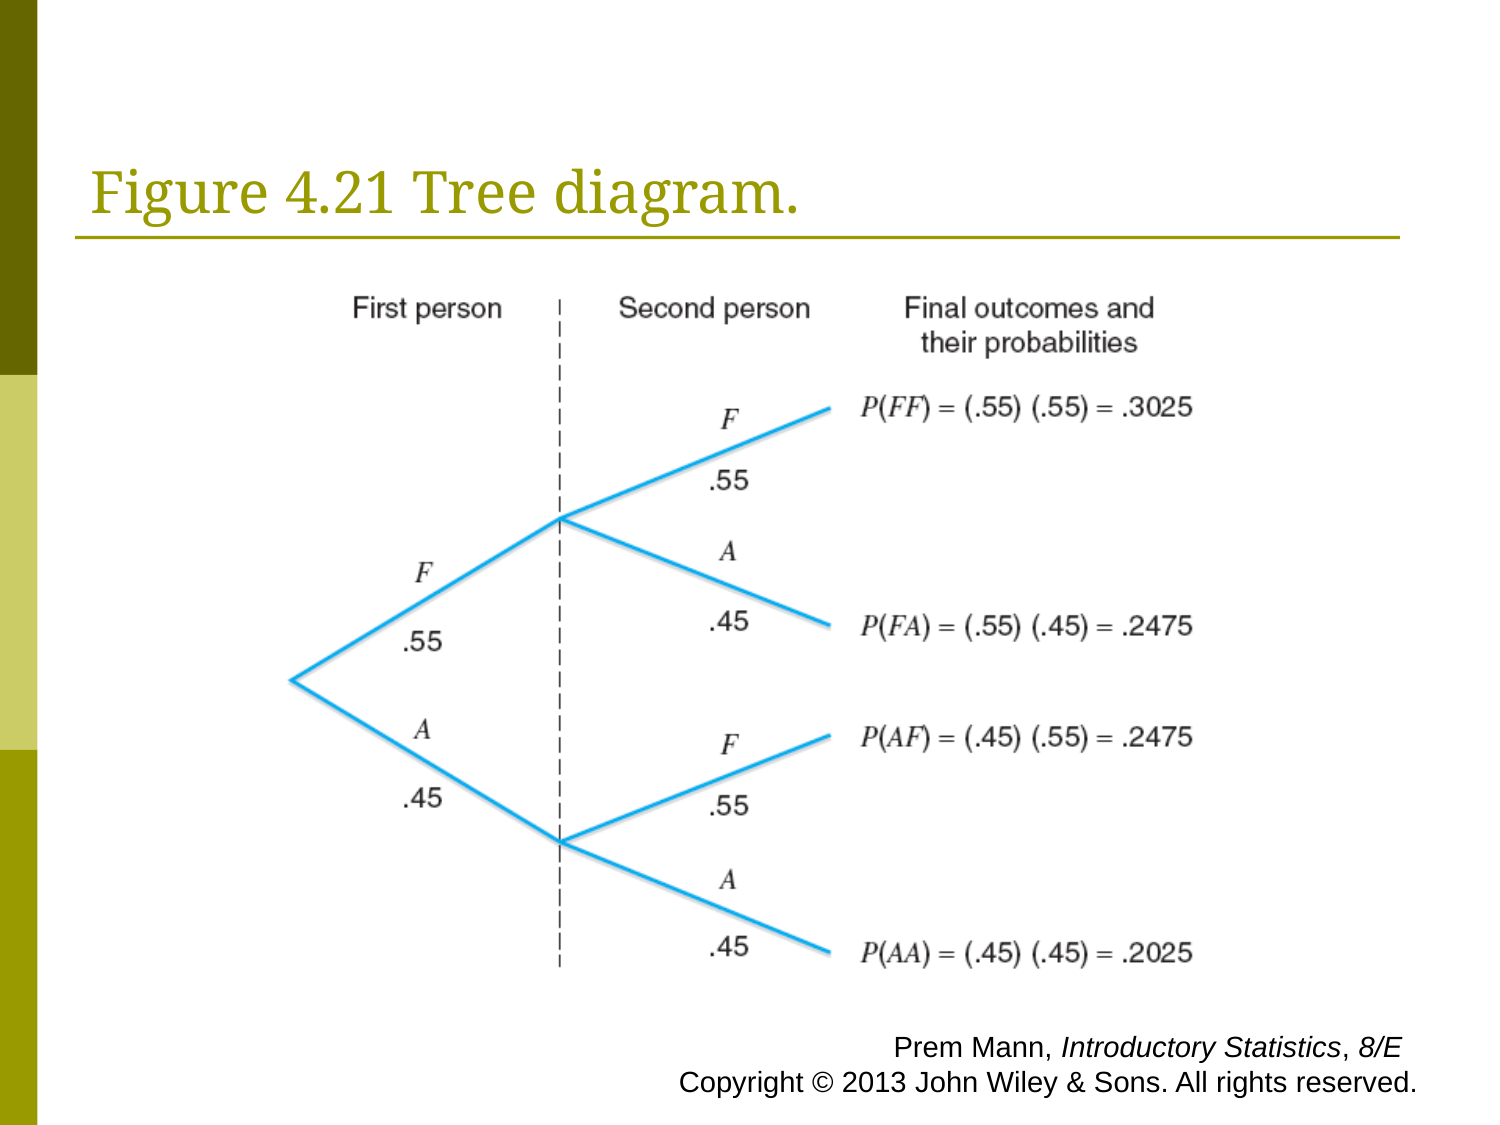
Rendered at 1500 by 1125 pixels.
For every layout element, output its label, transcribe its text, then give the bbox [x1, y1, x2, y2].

text_box Prem Mann, Introductory Statistics, 8/E Copyright © 2013 John Wiley & Sons. All rights reserved. [664, 1020, 1449, 1106]
picture [255, 262, 1244, 984]
title Figure 4.21 Tree diagram. [75, 45, 1425, 233]
